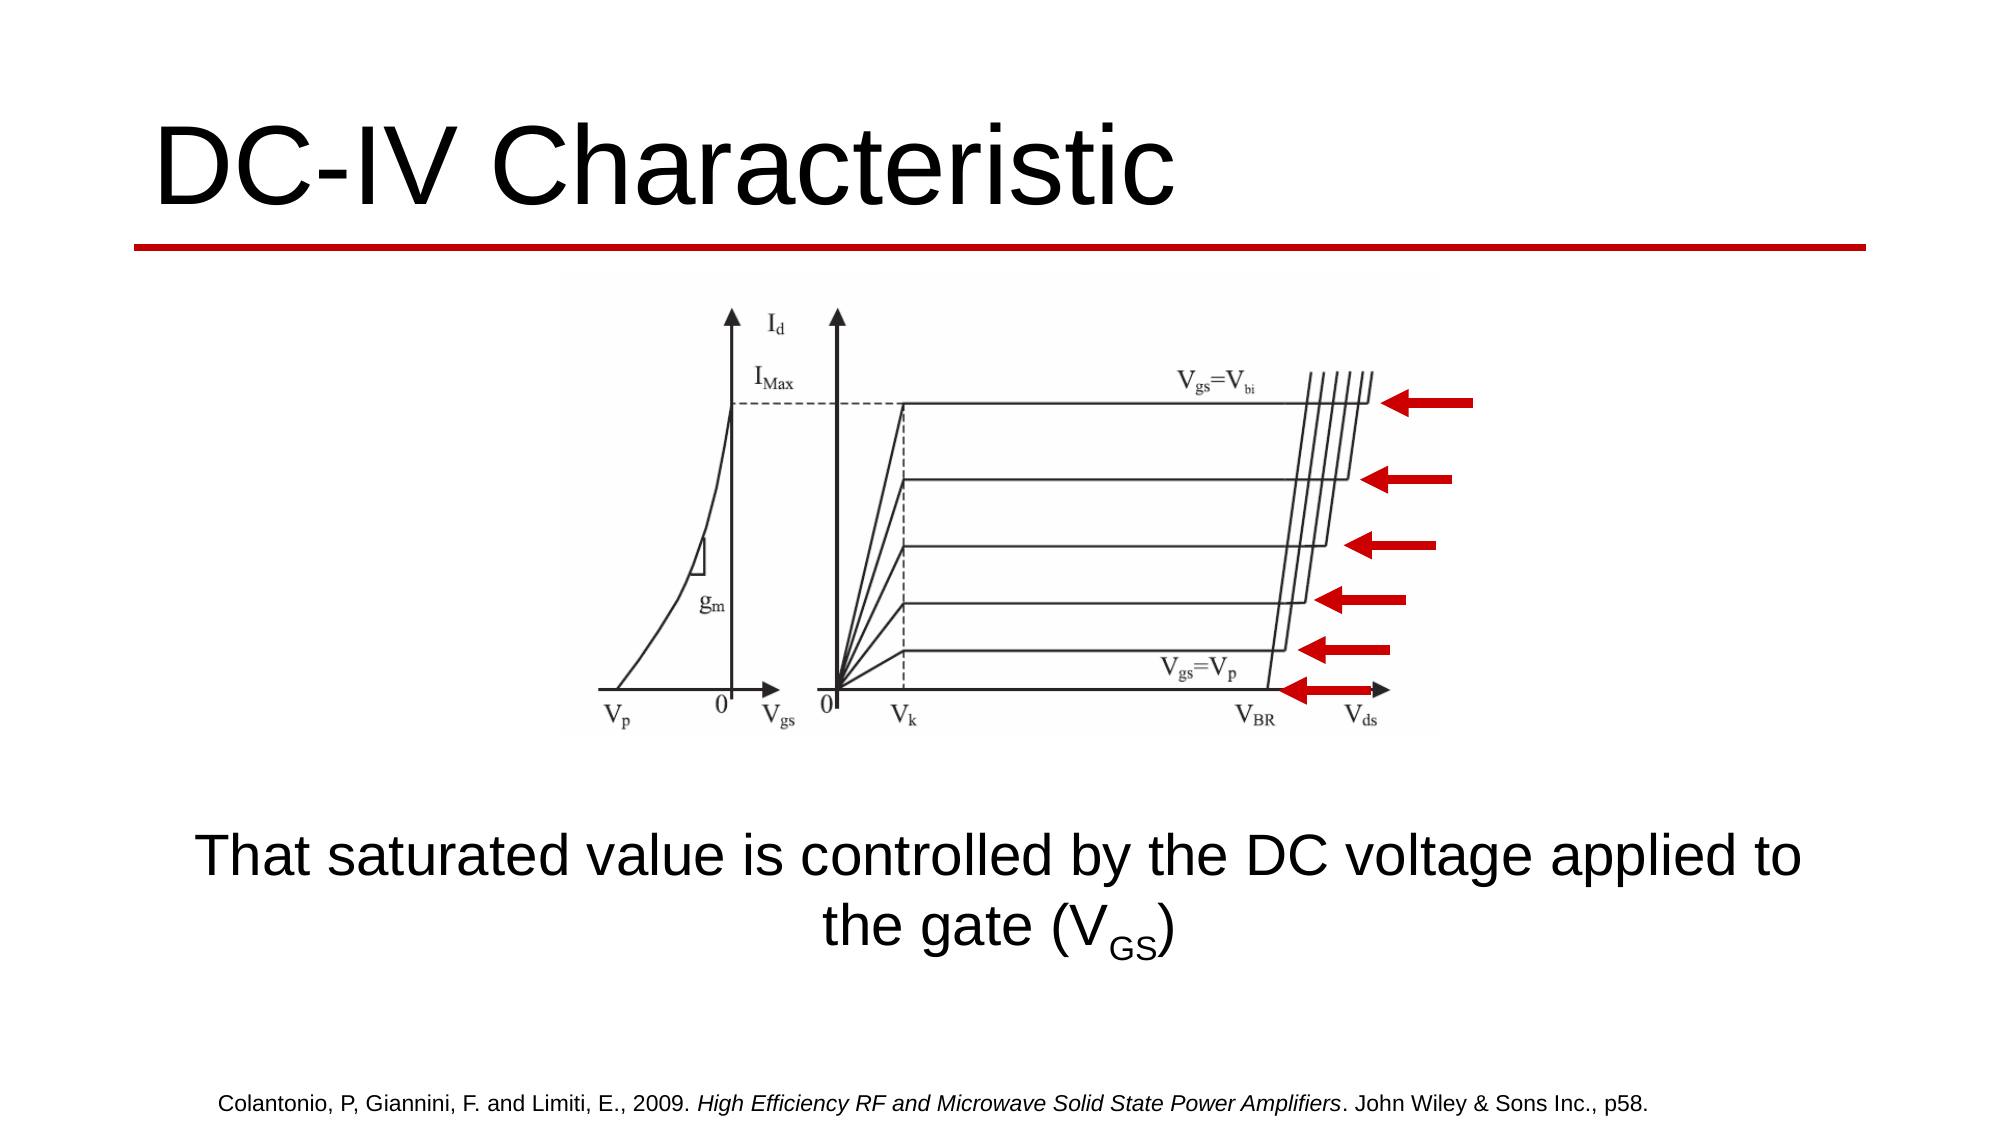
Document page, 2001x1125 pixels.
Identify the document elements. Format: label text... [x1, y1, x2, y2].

text_box That saturated value is controlled by the DC voltage applied to the gate (VGS) [137, 810, 1863, 975]
text_box Colantonio, P, Giannini, F. and Limiti, E., 2009. High Efficiency RF and Microwave Solid State Power Amplifiers. John Wiley & Sons Inc., p58. [203, 1080, 2000, 1123]
title DC-IV Characteristic [137, 59, 1863, 278]
picture [562, 275, 1438, 736]
